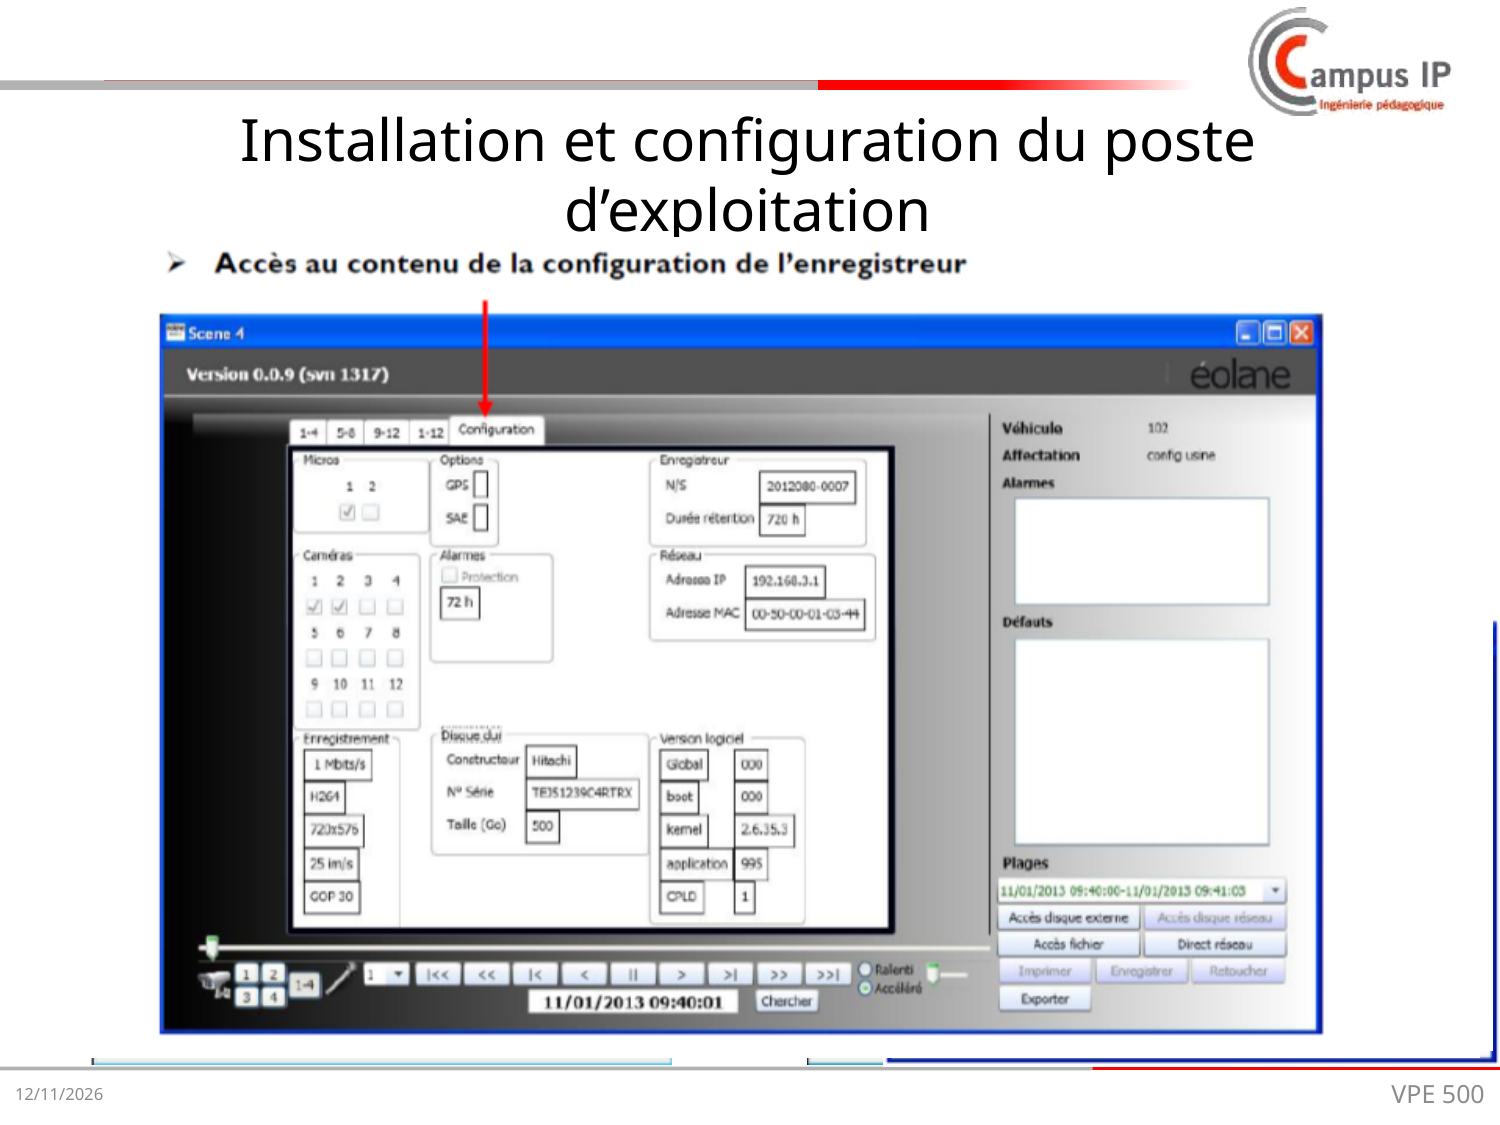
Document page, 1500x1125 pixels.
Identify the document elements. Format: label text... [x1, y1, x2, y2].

title Installation et configuration du poste d’exploitation [73, 78, 1424, 236]
footer VPE 500 [1025, 1073, 1500, 1125]
picture [2, 237, 1500, 1068]
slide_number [0, 1065, 350, 1125]
picture [1248, 7, 1474, 116]
